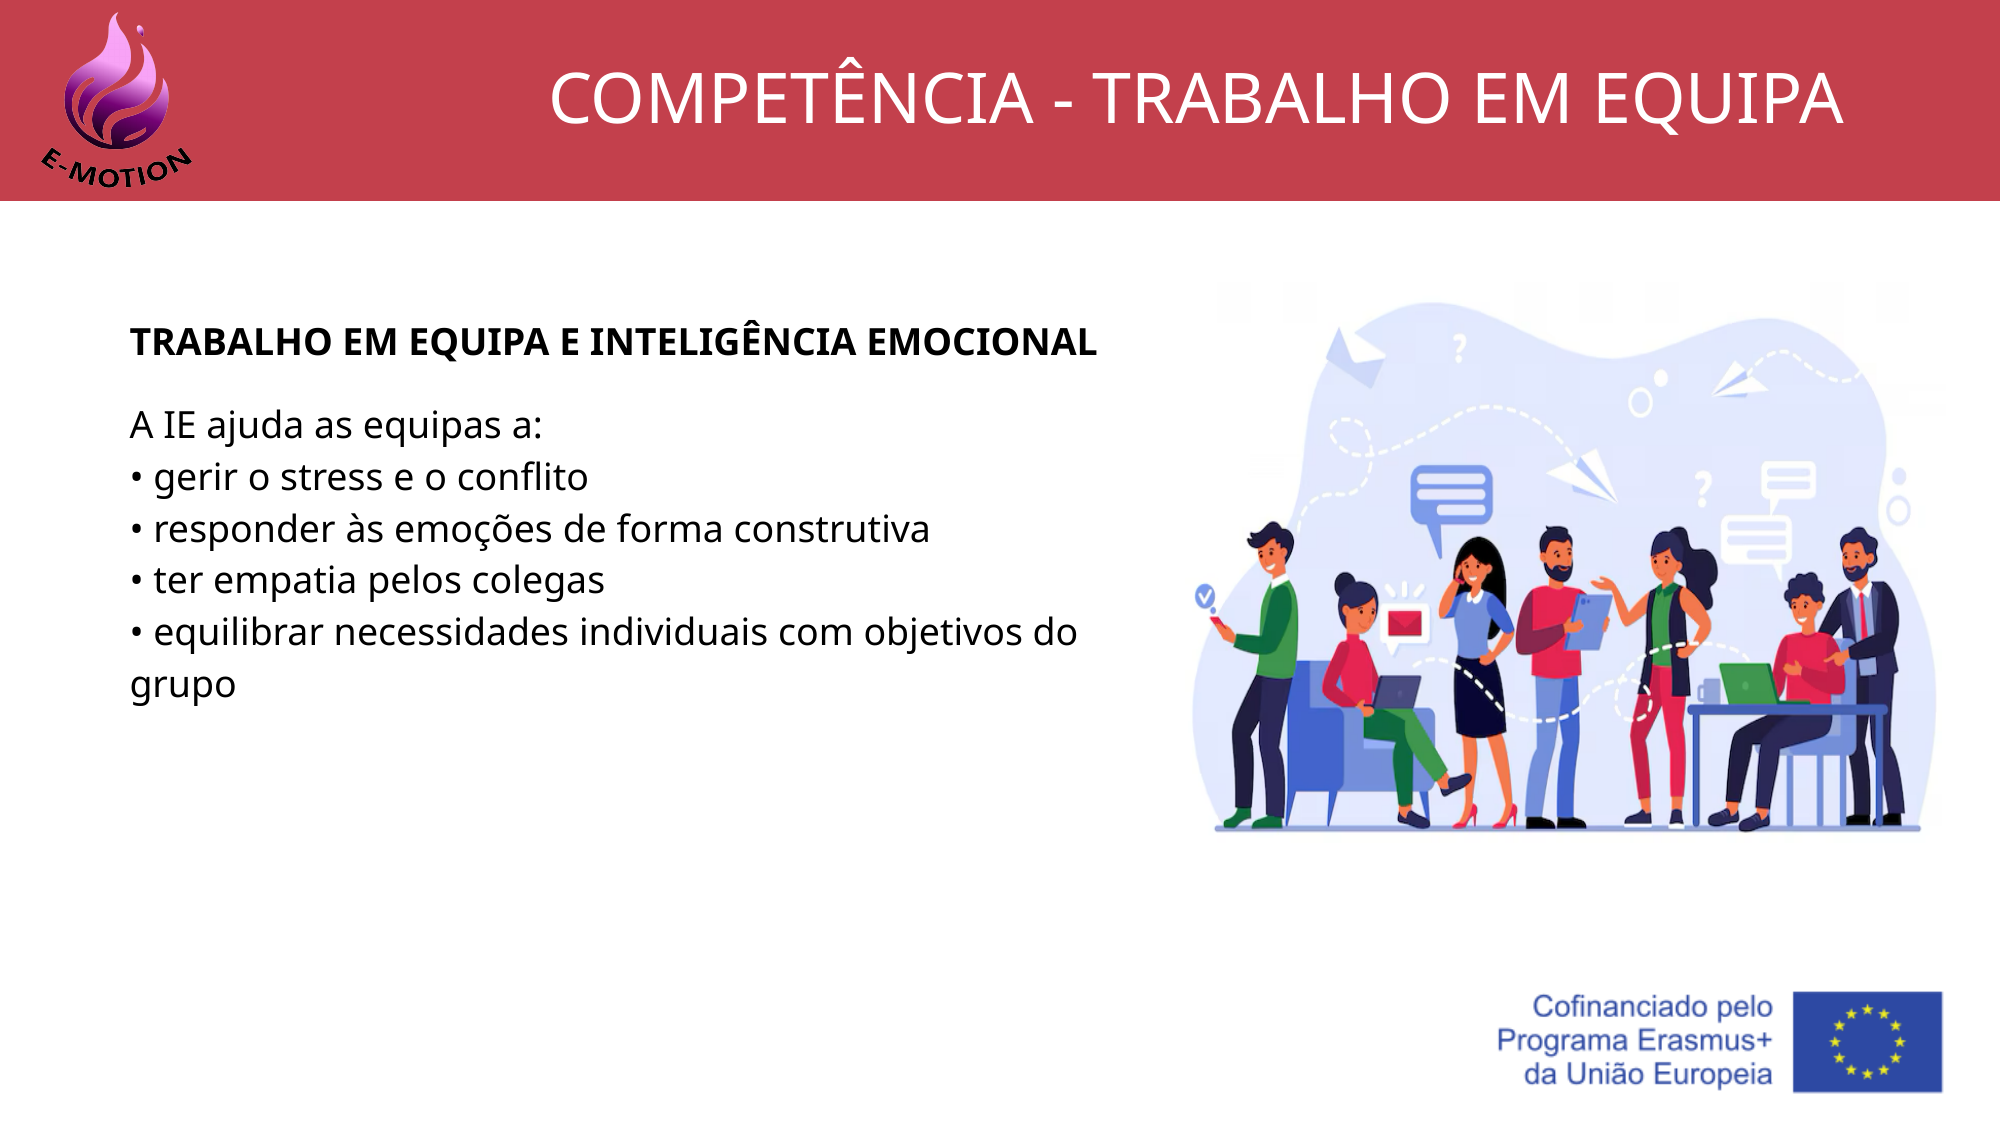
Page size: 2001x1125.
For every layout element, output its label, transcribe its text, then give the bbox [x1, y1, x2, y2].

picture [1396, 955, 2000, 1125]
text_box COMPETÊNCIA - TRABALHO EM EQUIPA [257, 55, 1861, 196]
picture [1185, 282, 1946, 843]
picture [0, 0, 253, 247]
text_box TRABALHO EM EQUIPA E INTELIGÊNCIA EMOCIONAL A IE ajuda as equipas a: • gerir o stress e o conflito • responder às emoções de forma construtiva • ter empatia pelos colegas • equilibrar necessidades individuais com objetivos do grupo [114, 303, 1128, 789]
